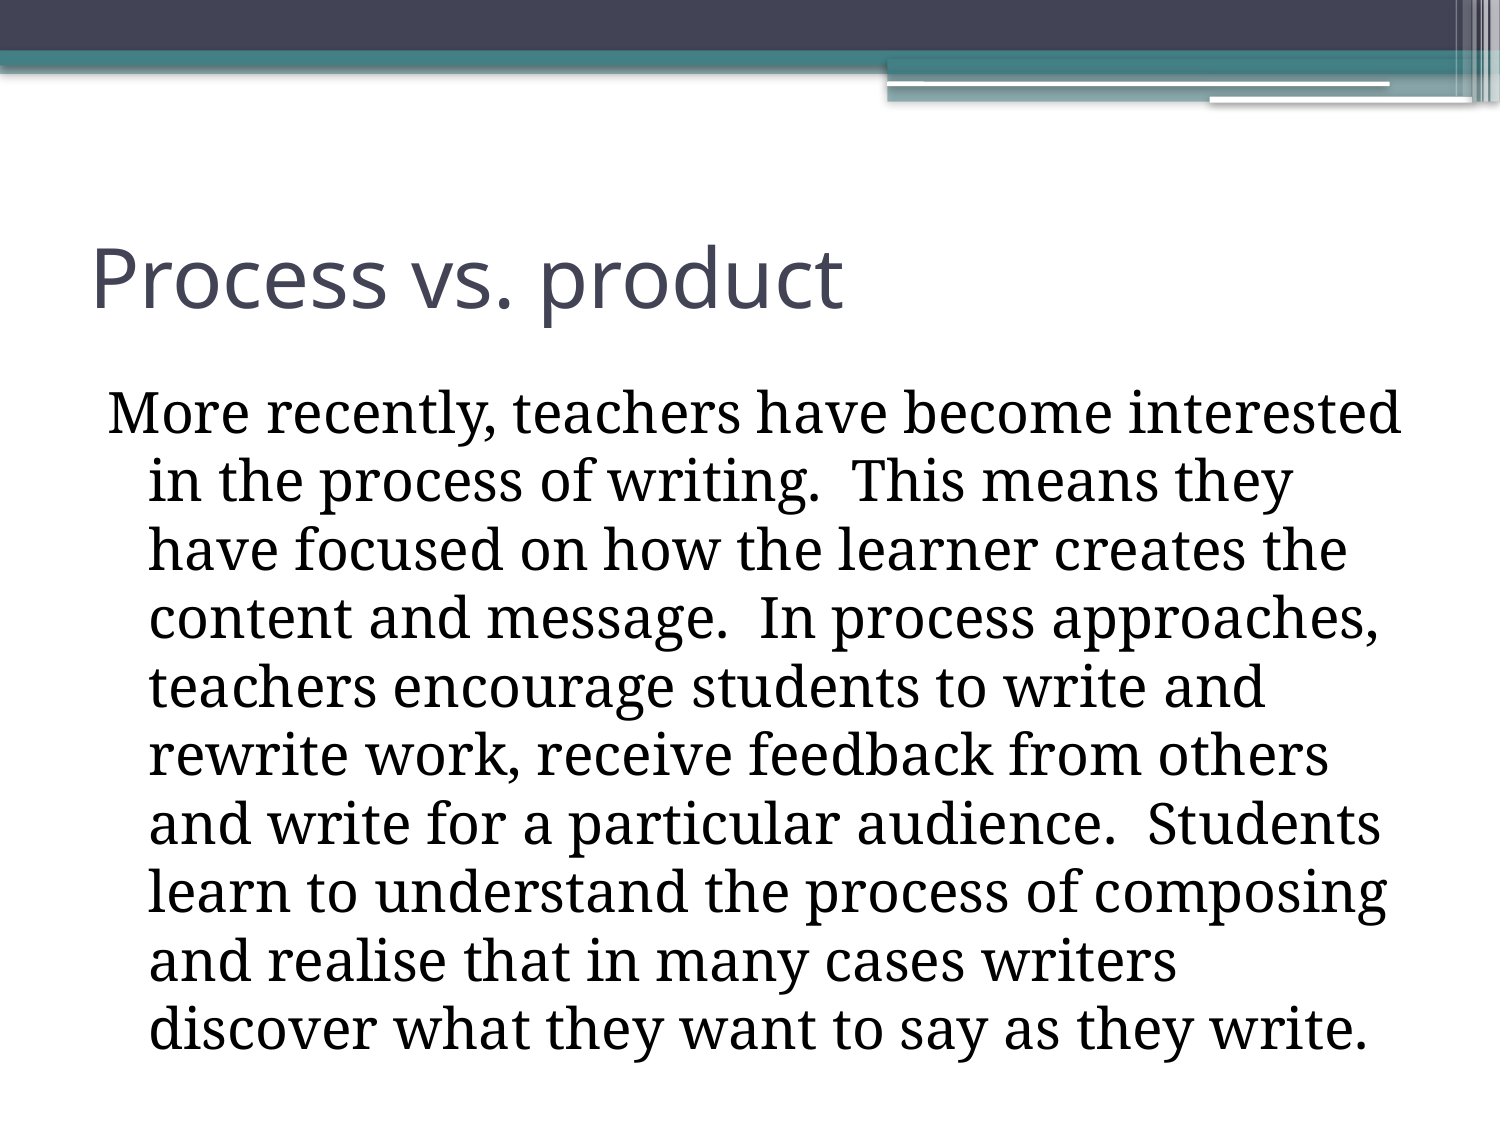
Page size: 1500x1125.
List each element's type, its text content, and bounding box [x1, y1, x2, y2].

title Process vs. product [75, 187, 1425, 363]
list More recently, teachers have become interested in the process of writing. This means they have focused on how the learner creates the content and message. In process approaches, teachers encourage students to write and rewrite work, receive feedback from others and write for a particular audience. Students learn to understand the process of composing and realise that in many cases writers discover what they want to say as they write. [75, 368, 1425, 1079]
